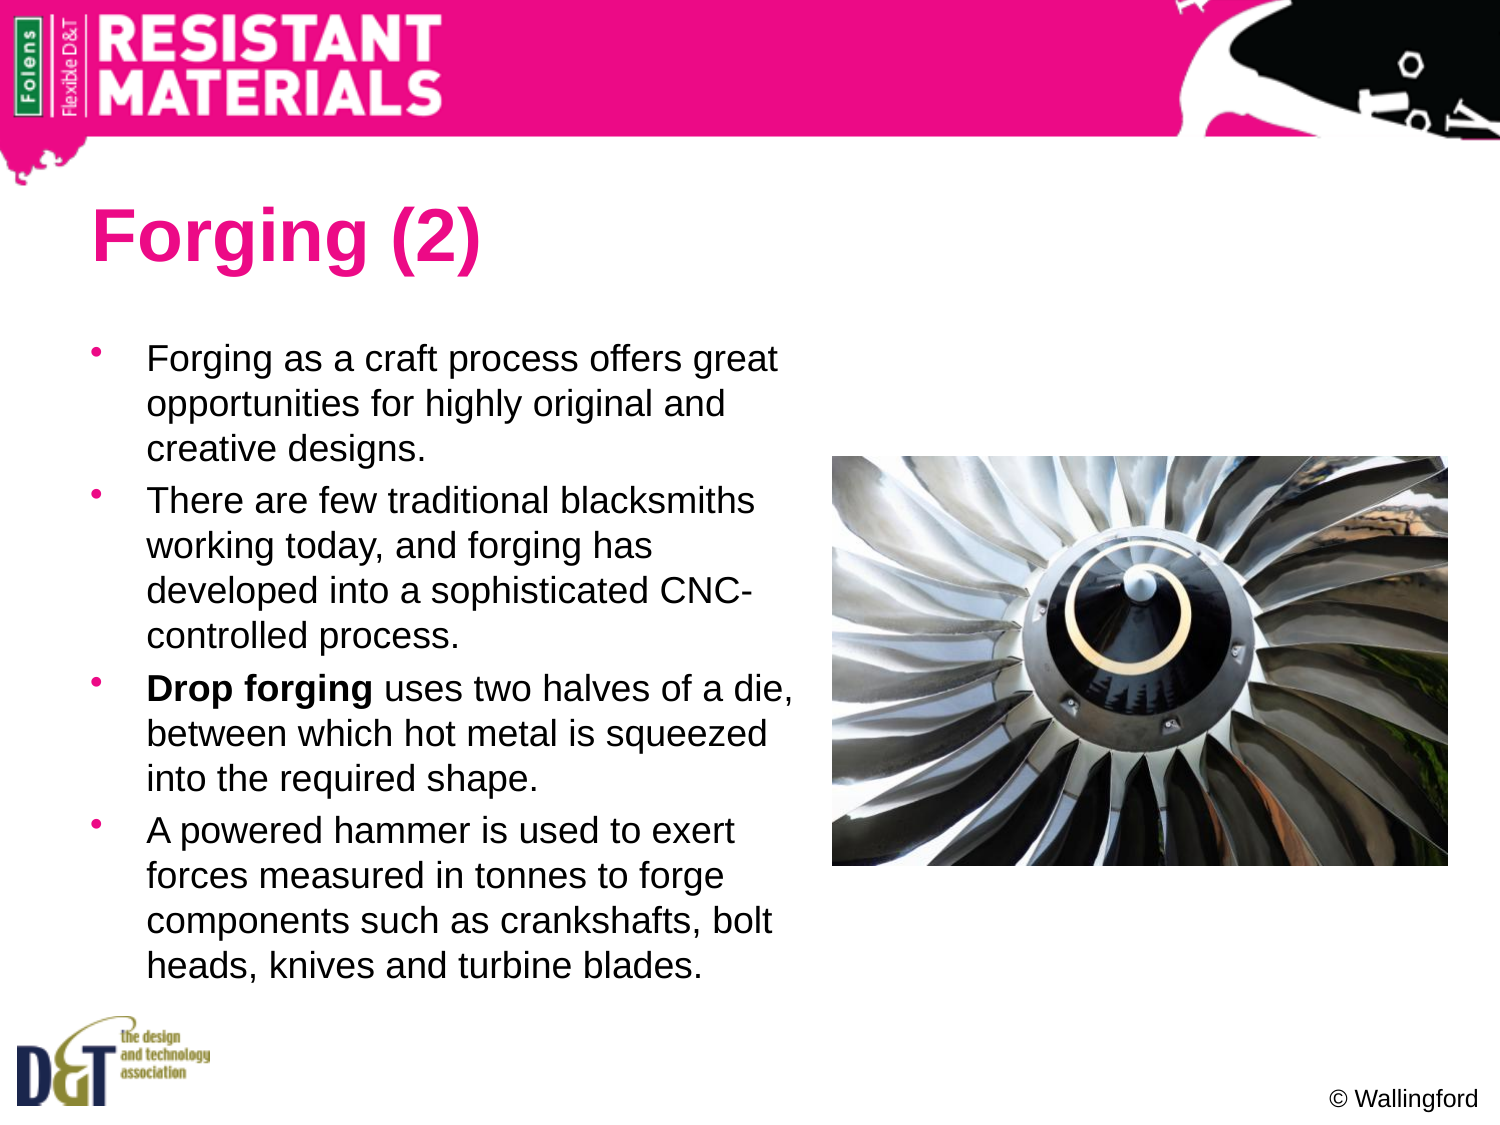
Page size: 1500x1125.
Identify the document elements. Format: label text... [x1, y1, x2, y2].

title Forging (2) [76, 160, 1427, 301]
text_box © Wallingford [1257, 1074, 1495, 1125]
picture [0, 0, 1500, 1125]
list Forging as a craft process offers great opportunities for highly original and creative designs. There are few traditional blacksmiths working today, and forging has developed into a sophisticated CNC-controlled process. Drop forging uses two halves of a die, between which hot metal is squeezed into the required shape. A powered hammer is used to exert forces measured in tonnes to forge components such as crankshafts, bolt heads, knives and turbine blades. [75, 326, 845, 1005]
